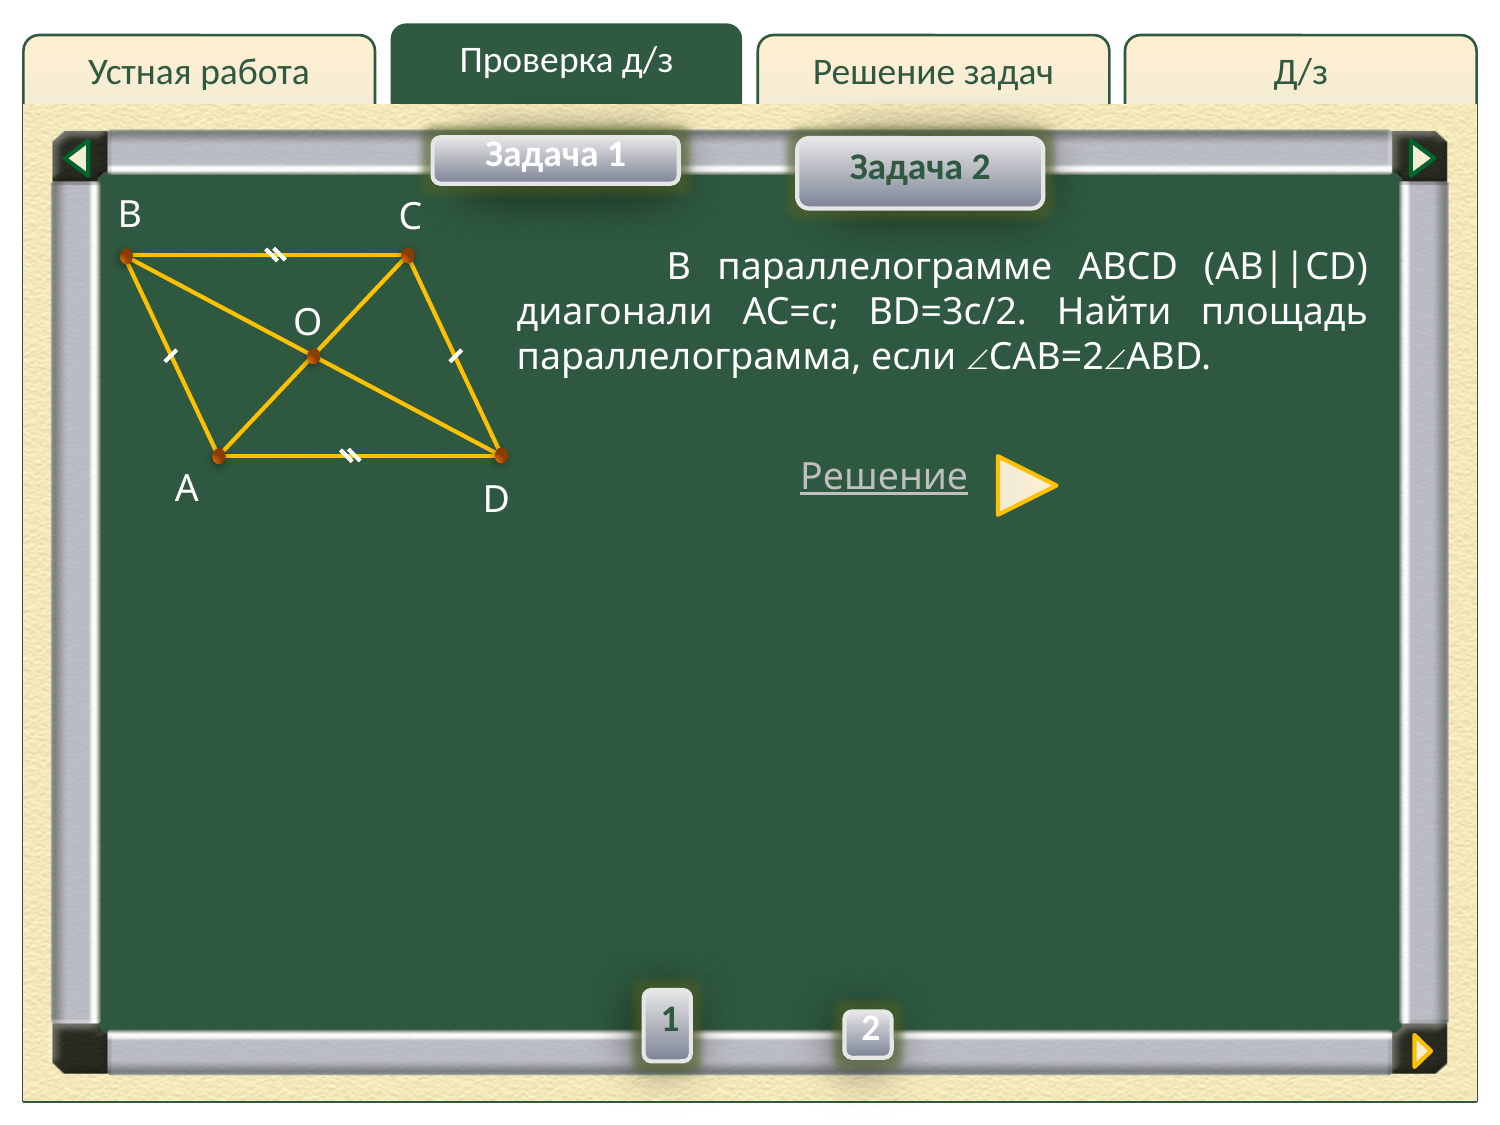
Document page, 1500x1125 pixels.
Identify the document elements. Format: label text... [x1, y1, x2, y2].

text_box Решение задач [755, 32, 1112, 101]
picture [23, 104, 1478, 1102]
text_box Проверка д/з [388, 21, 745, 101]
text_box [449, 349, 463, 363]
text_box Д/з [1122, 32, 1479, 103]
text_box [273, 247, 286, 252]
text_box Устная работа [21, 32, 378, 103]
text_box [217, 254, 408, 457]
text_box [409, 254, 503, 455]
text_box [123, 254, 215, 457]
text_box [164, 349, 178, 363]
